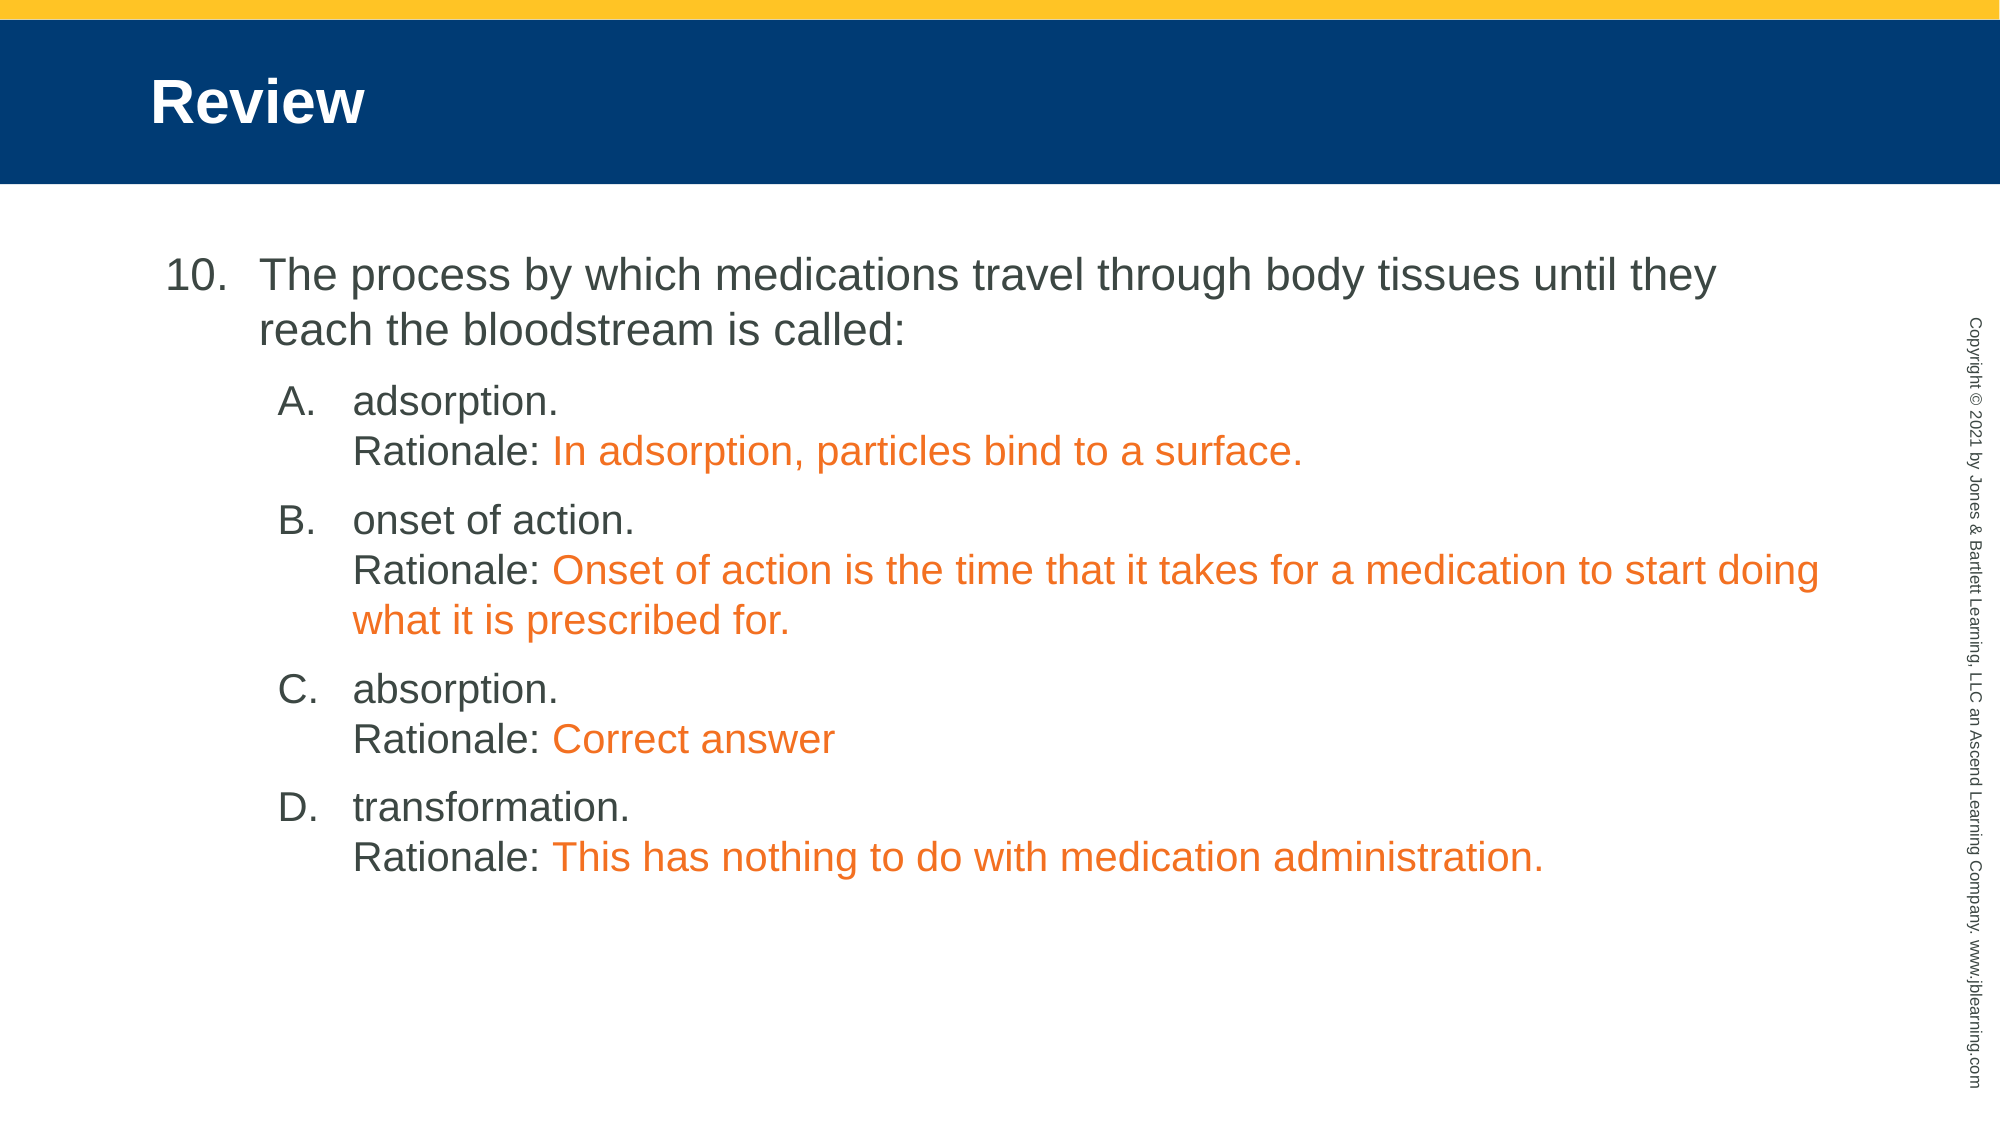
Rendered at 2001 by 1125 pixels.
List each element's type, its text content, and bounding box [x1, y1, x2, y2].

title Review [0, 19, 2000, 185]
list The process by which medications travel through body tissues until they reach the bloodstream is called: adsorption. Rationale: In adsorption, particles bind to a surface. onset of action. Rationale: Onset of action is the time that it takes for a medication to start doing what it is prescribed for. absorption. Rationale: Correct answer transformation. Rationale: This has nothing to do with medication administration. [150, 237, 1850, 1025]
